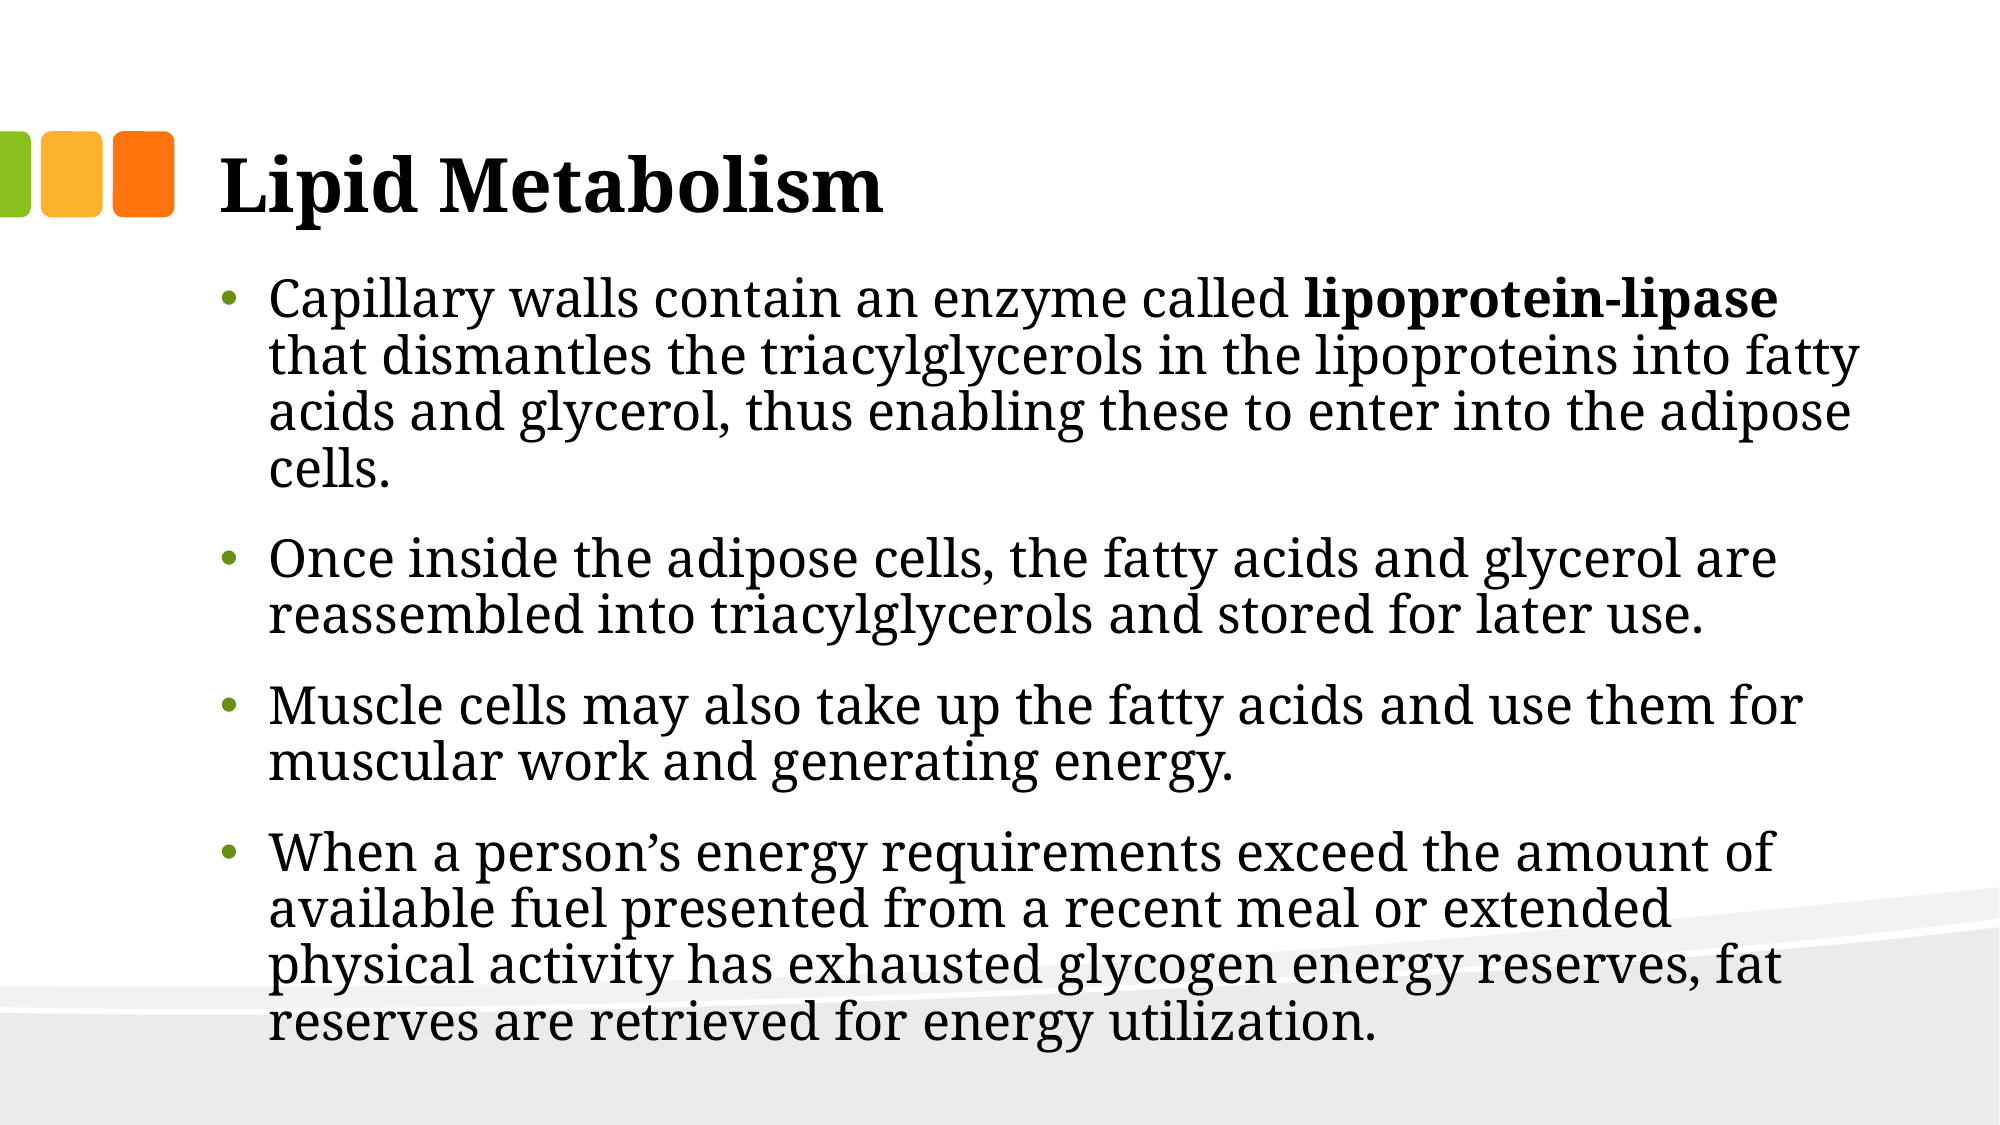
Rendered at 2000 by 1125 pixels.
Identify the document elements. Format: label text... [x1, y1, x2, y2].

title Lipid Metabolism [199, 24, 1800, 238]
list Capillary walls contain an enzyme called lipoprotein-lipase that dismantles the triacylglycerols in the lipoproteins into fatty acids and glycerol, thus enabling these to enter into the adipose cells. Once inside the adipose cells, the fatty acids and glycerol are reassembled into triacylglycerols and stored for later use. Muscle cells may also take up the fatty acids and use them for muscular work and generating energy. When a person’s energy requirements exceed the amount of available fuel presented from a recent meal or extended physical activity has exhausted glycogen energy reserves, fat reserves are retrieved for energy utilization. [199, 262, 1900, 1063]
